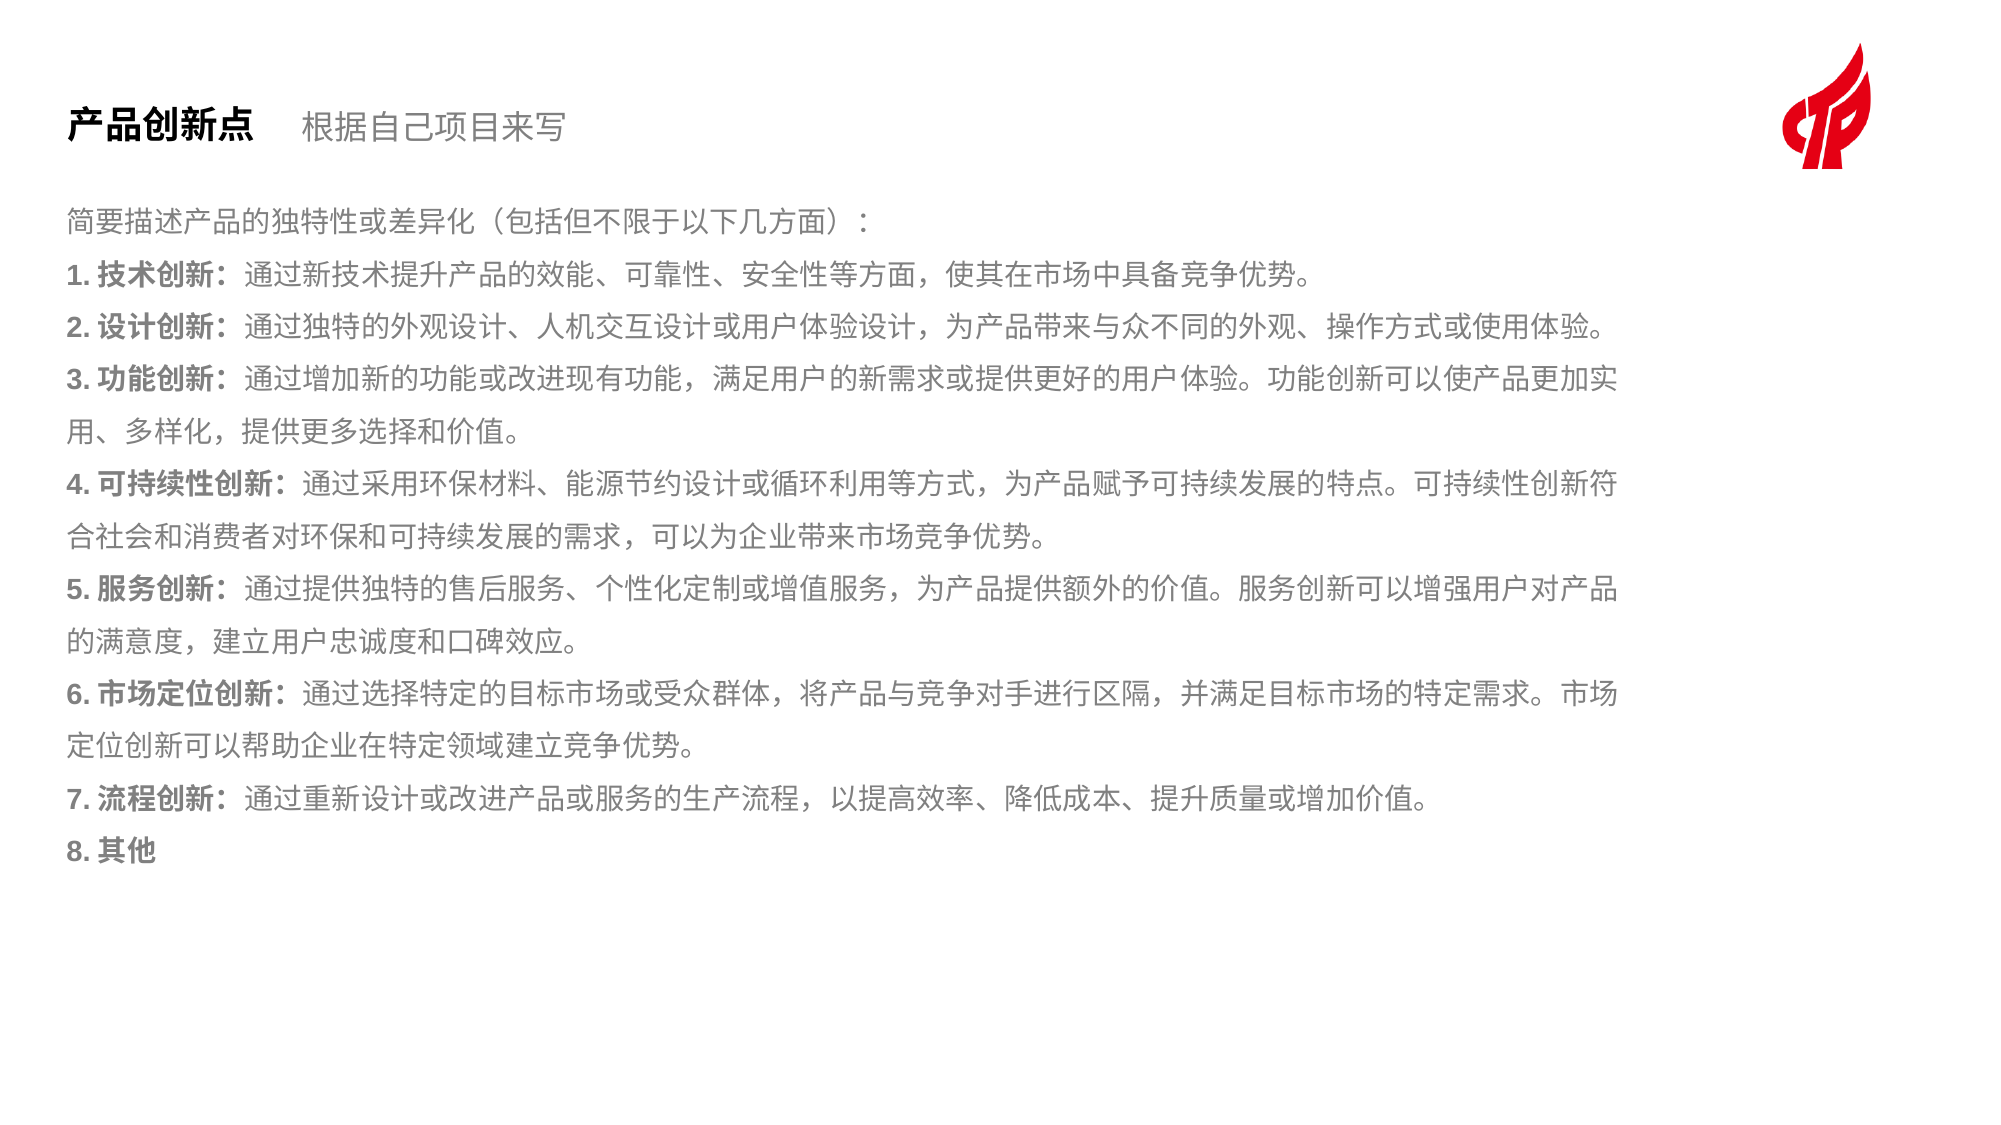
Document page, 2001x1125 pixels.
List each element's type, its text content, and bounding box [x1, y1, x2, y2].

text_box 根据自己项目来写 [287, 98, 954, 154]
text_box 产品创新点 [52, 93, 287, 154]
picture [1742, 32, 1910, 200]
text_box 简要描述产品的独特性或差异化（包括但不限于以下几方面）： 1.技术创新：通过新技术提升产品的效能、可靠性、安全性等方面，使其在市场中具备竞争优势。 2.设计创新：通过独特的外观设计、人机交互设计或用户体验设计，为产品带来与众不同的外观、操作方式或使用体验。 3.功能创新：通过增加新的功能或改进现有功能，满足用户的新需求或提供更好的用户体验。功能创新可以使产品更加实用、多样化，提供更多选择和价值。 4.可持续性创新：通过采用环保材料、能源节约设计或循环利用等方式，为产品赋予可持续发展的特点。可持续性创新符合社会和消费者对环保和可持续发展的需求，可以为企业带来市场竞争优势。 5.服务创新：通过提供独特的售后服务、个性化定制或增值服务，为产品提供额外的价值。服务创新可以增强用户对产品的满意度，建立用户忠诚度和口碑效应。 6.市场定位创新：通过选择特定的目标市场或受众群体，将产品与竞争对手进行区隔，并满足目标市场的特定需求。市场定位创新可以帮助企业在特定领域建立竞争优势。 7.流程创新：通过重新设计或改进产品或服务的生产流程，以提高效率、降低成本、提升质量或增加价值。 8.其他 [51, 178, 1662, 1013]
